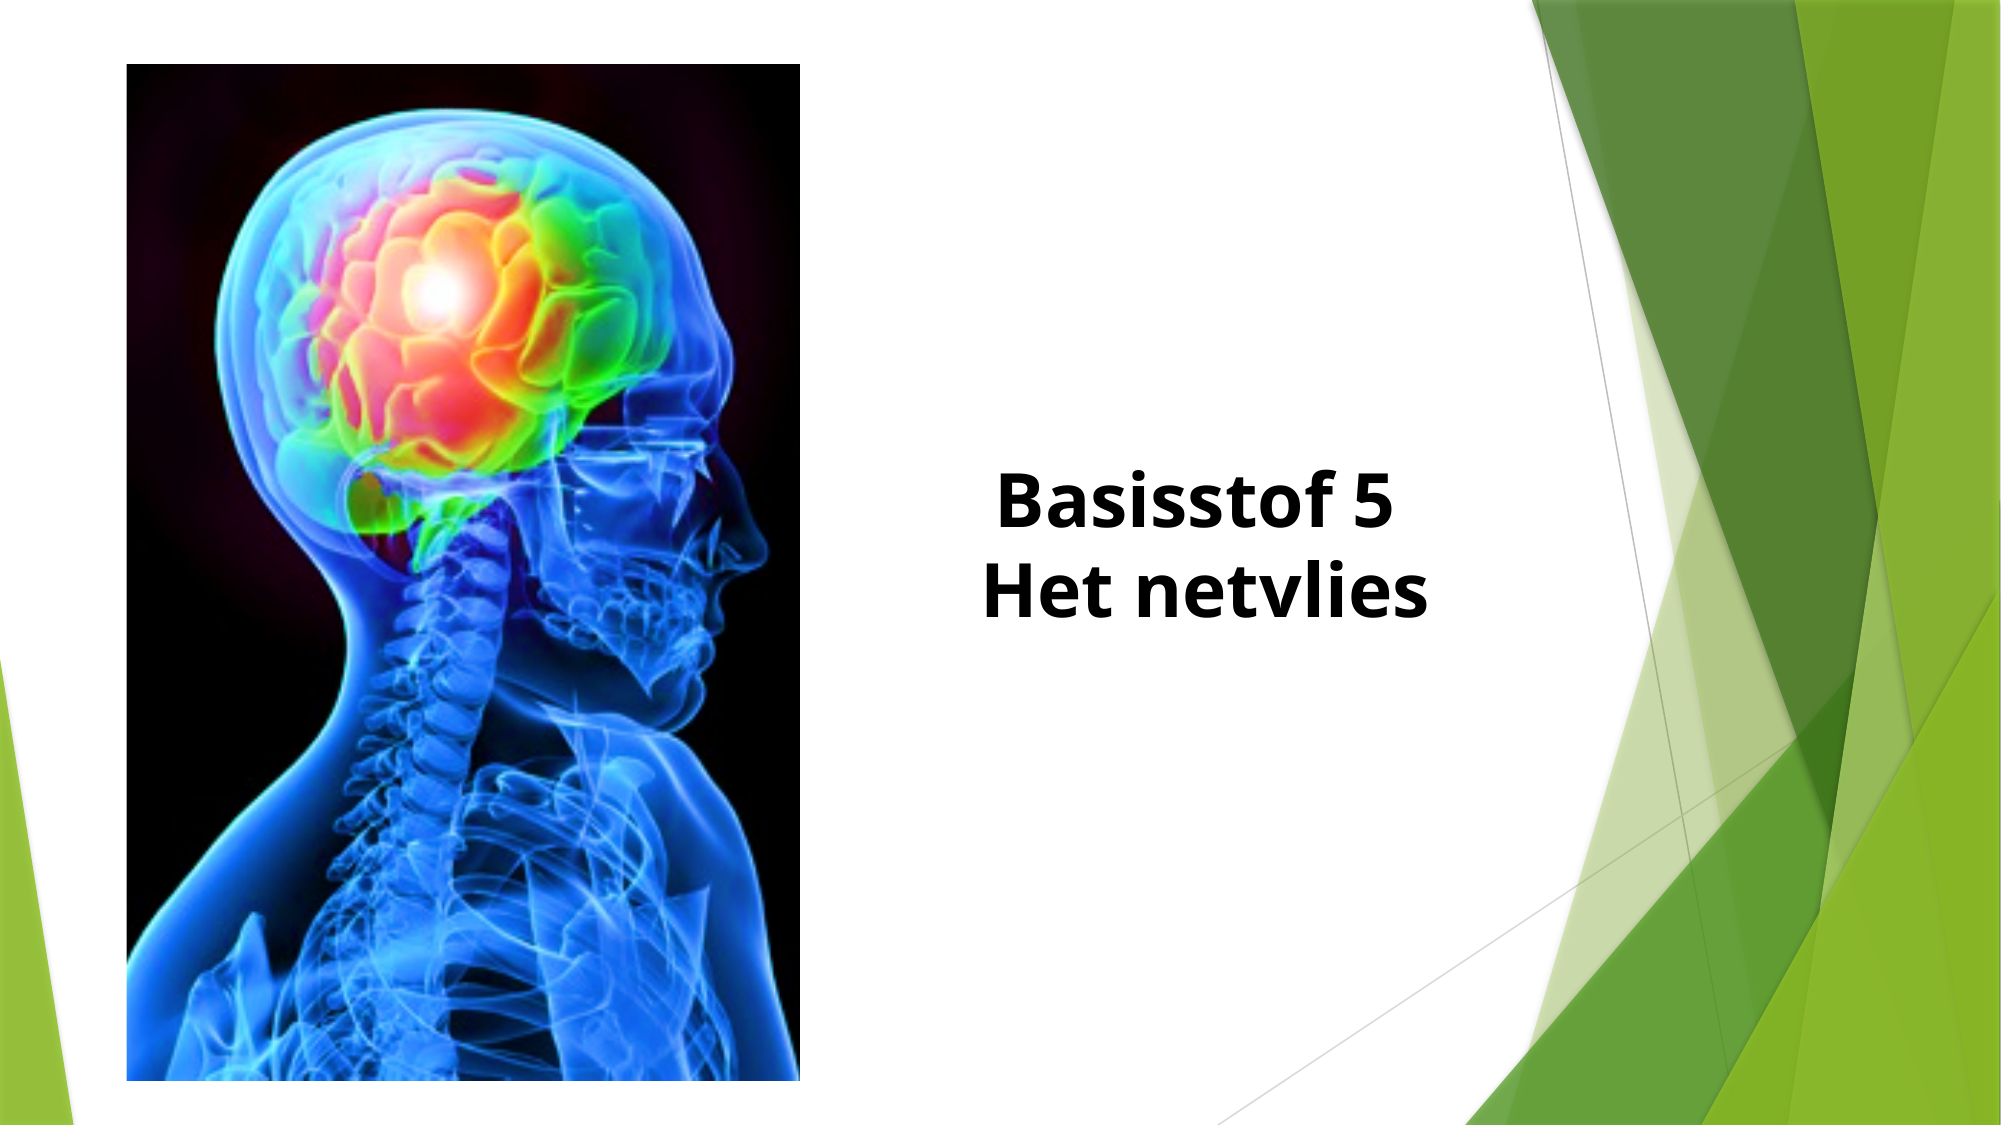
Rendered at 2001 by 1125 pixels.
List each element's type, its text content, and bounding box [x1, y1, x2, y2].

picture [126, 63, 801, 1082]
text_box Basisstof 5 Het netvlies [845, 422, 1565, 664]
text_box Boek 5 thema 1 [1023, 7, 1591, 82]
